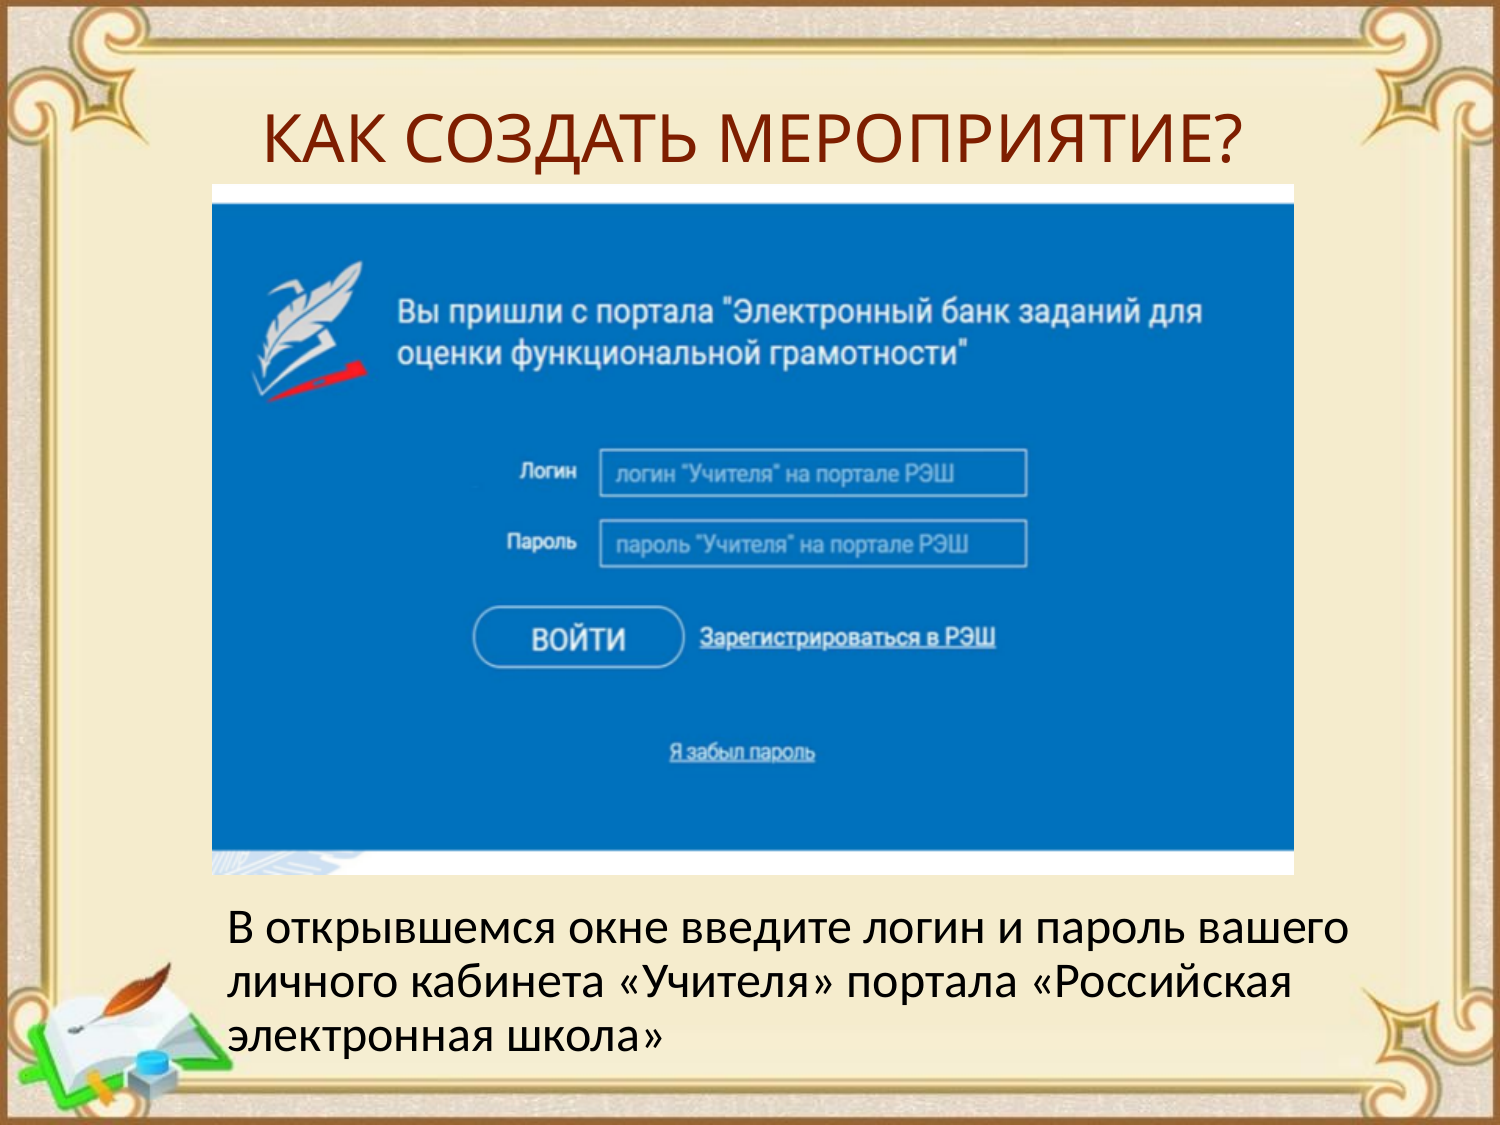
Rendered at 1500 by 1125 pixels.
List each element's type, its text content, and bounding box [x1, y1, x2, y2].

list В открывшемся окне введите логин и пароль вашего личного кабинета «Учителя» портала «Российская электронная школа» [212, 893, 1407, 1039]
picture [0, 0, 1500, 1125]
title КАК СОЗДАТЬ МЕРОПРИЯТИЕ? [130, 75, 1375, 185]
